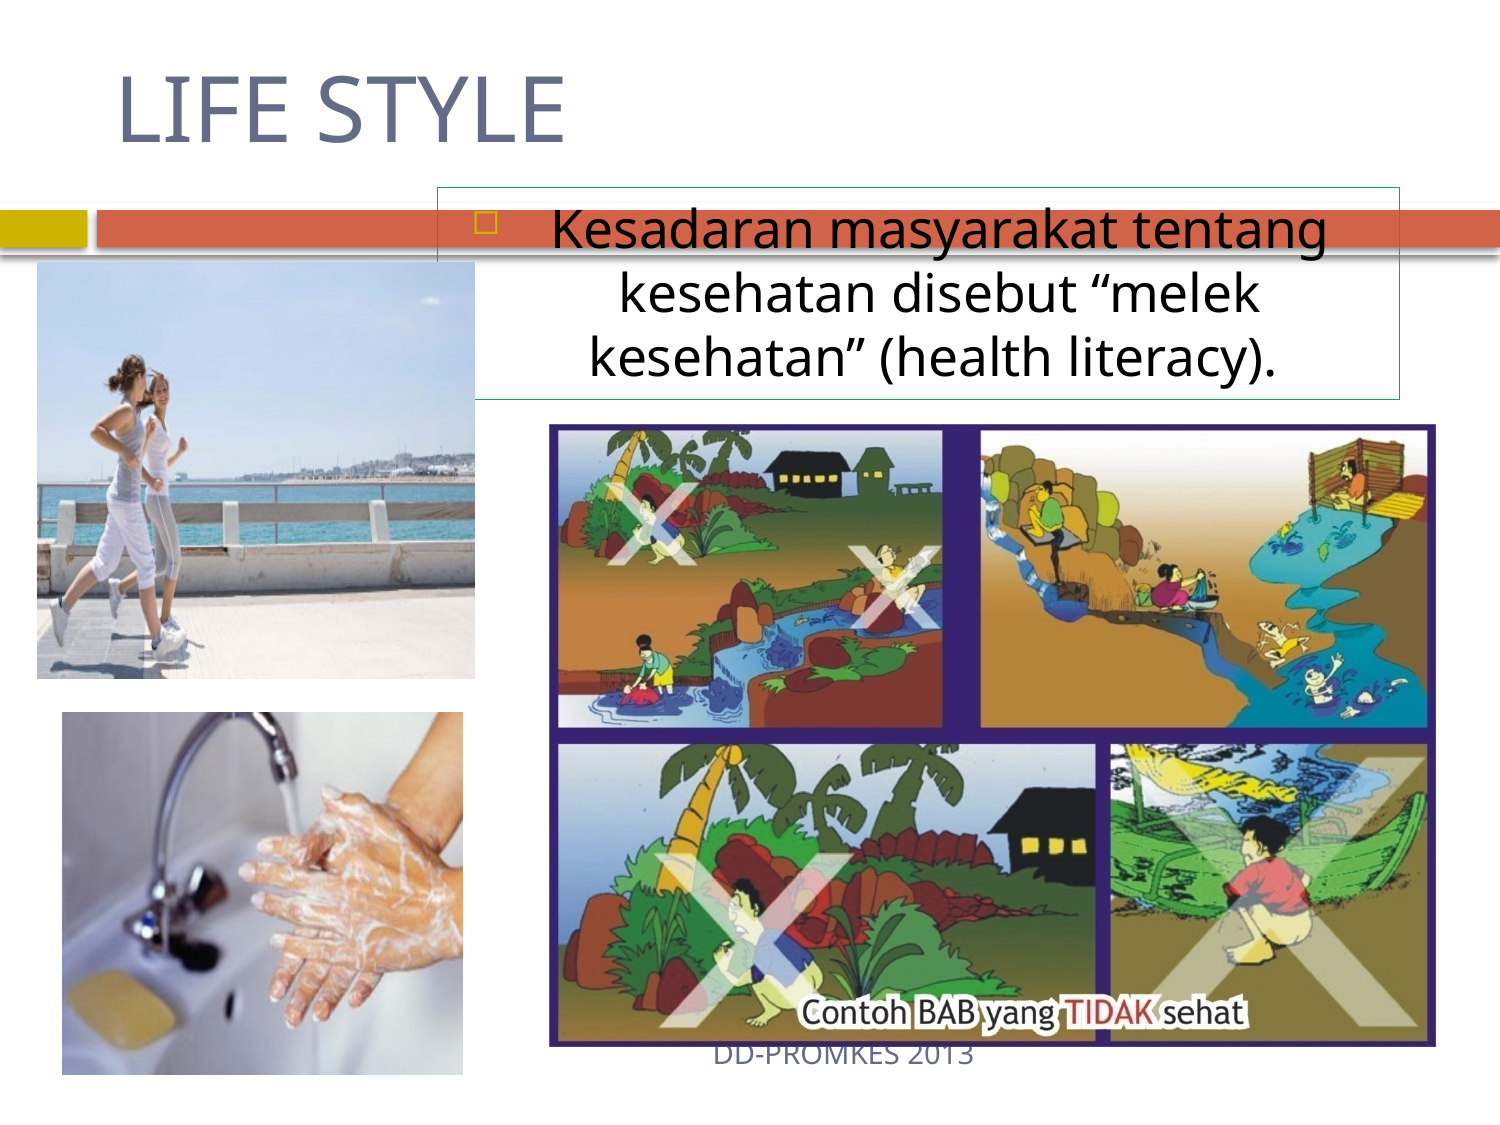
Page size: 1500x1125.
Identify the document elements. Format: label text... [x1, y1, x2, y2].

list Kesadaran masyarakat tentang kesehatan disebut “melek kesehatan” (health literacy). [437, 187, 1400, 400]
picture [62, 712, 463, 1076]
picture [549, 424, 1436, 1047]
title LIFE STYLE [99, 24, 1438, 188]
footer DD-PROMKES 2013 [460, 1024, 990, 1085]
picture [37, 262, 476, 679]
